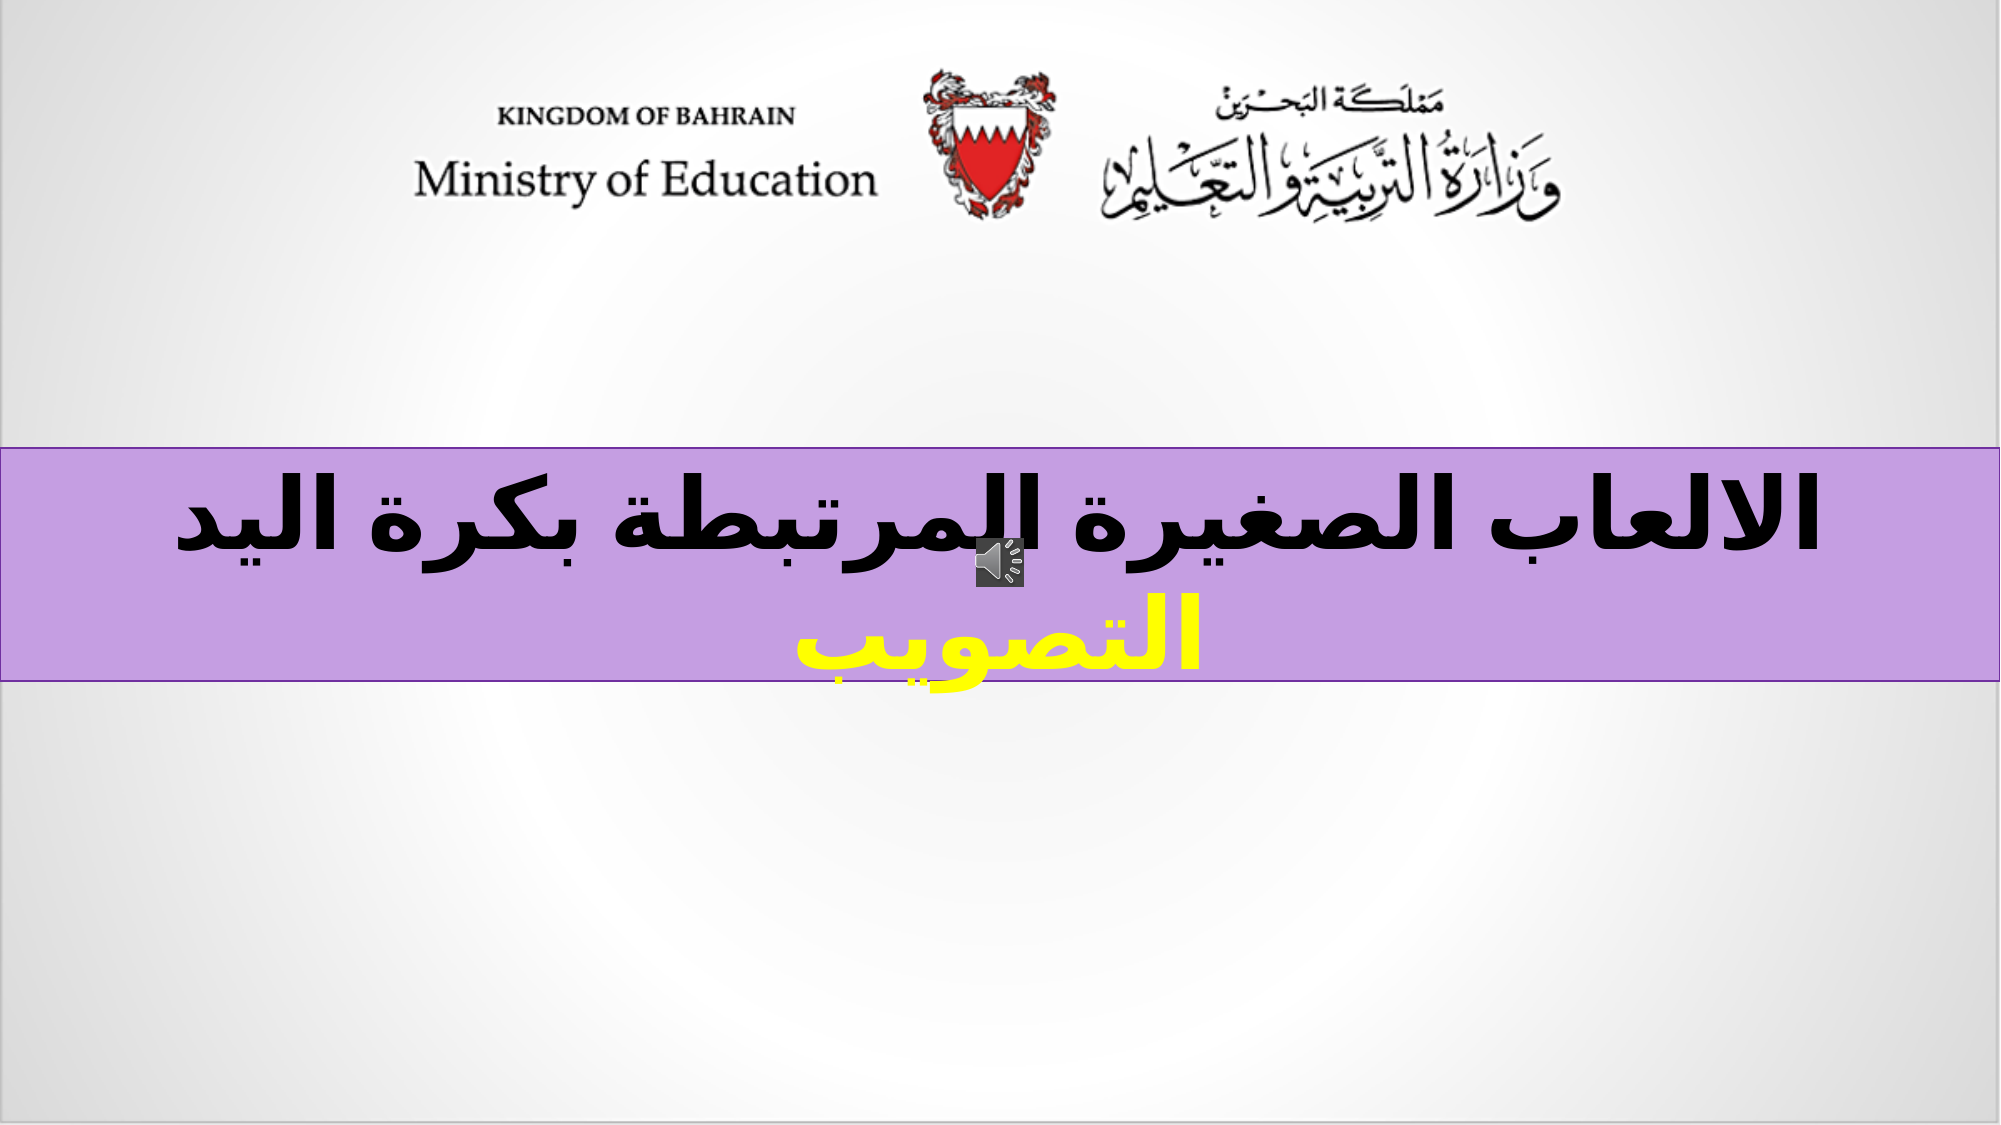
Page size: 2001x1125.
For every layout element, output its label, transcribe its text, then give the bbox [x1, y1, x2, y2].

picture [0, 0, 2001, 1125]
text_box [974, 537, 1025, 588]
text_box الالعاب الصغيرة المرتبطة بكرة اليد التصويب [0, 447, 2000, 682]
